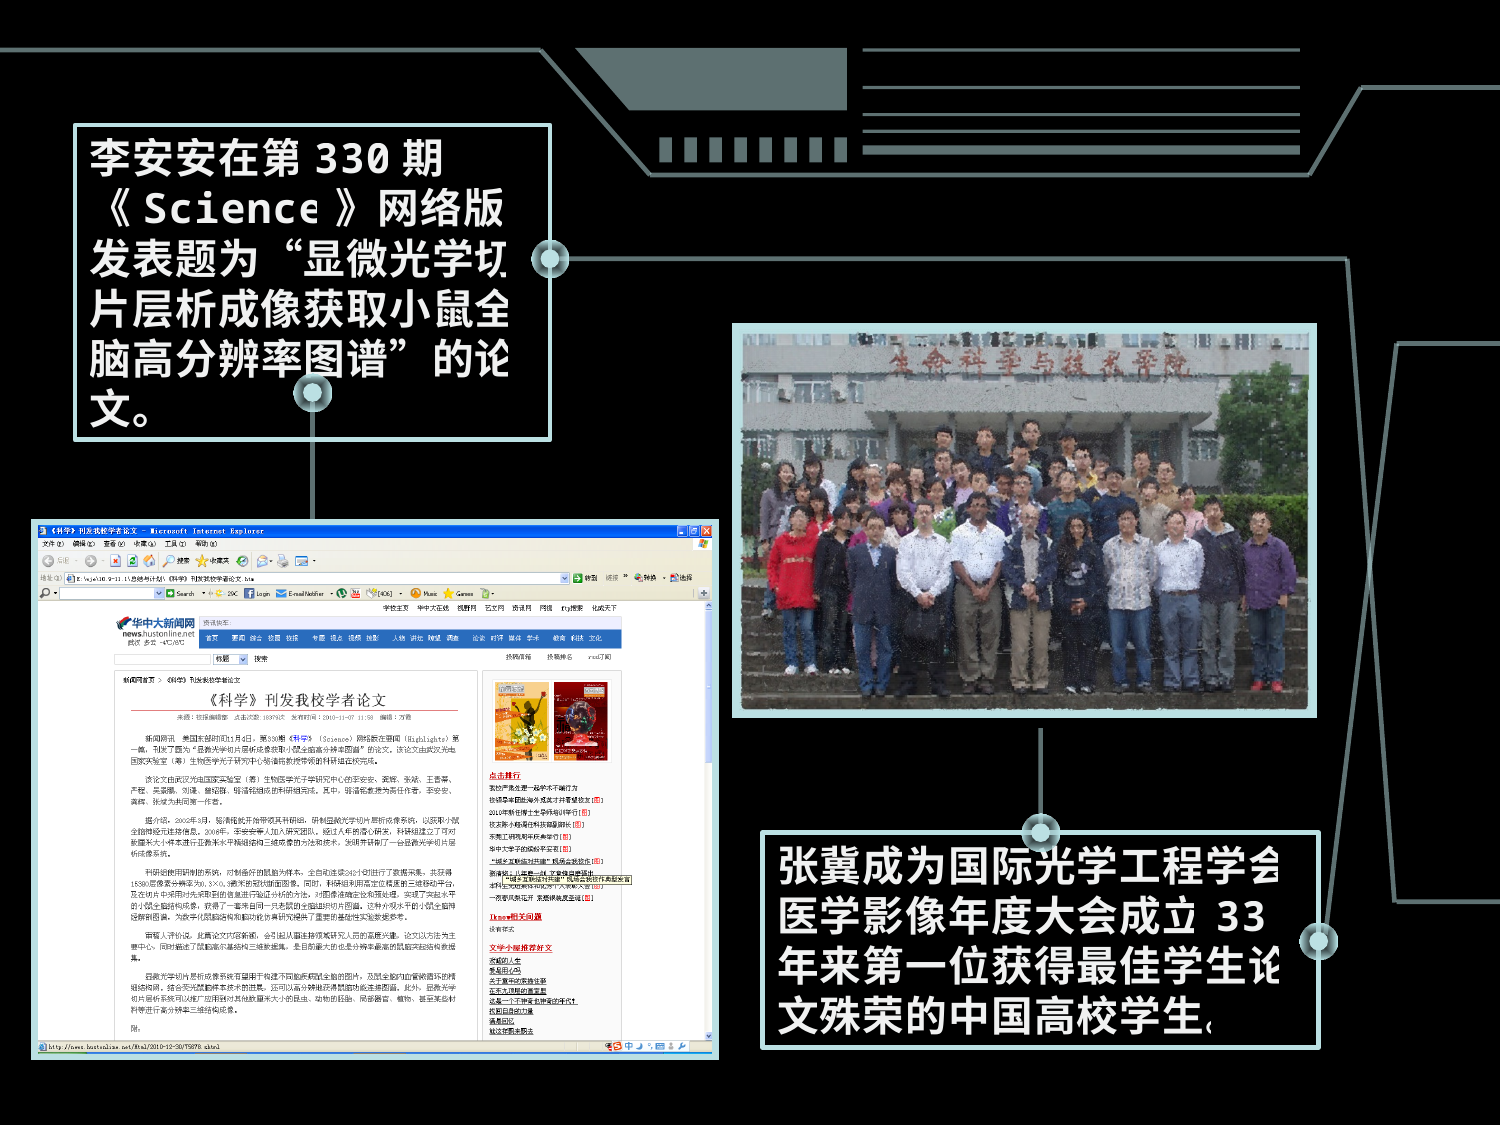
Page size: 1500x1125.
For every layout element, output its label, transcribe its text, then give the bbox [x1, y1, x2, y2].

text_box [684, 137, 697, 163]
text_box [540, 49, 651, 176]
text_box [1325, 343, 1397, 935]
text_box [759, 137, 772, 163]
text_box [809, 137, 822, 163]
text_box [784, 137, 797, 163]
picture [37, 524, 713, 1055]
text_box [1299, 922, 1338, 961]
text_box [709, 137, 722, 163]
text_box [574, 47, 847, 111]
picture [738, 328, 1312, 712]
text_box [293, 373, 332, 412]
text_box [1346, 258, 1395, 903]
text_box [734, 137, 747, 163]
text_box [834, 137, 847, 163]
text_box 李安安在第330期《Science》网络版发表题为“显微光学切片层析成像获取小鼠全脑高分辨率图谱”的论文。 [72, 122, 553, 443]
text_box [659, 137, 672, 163]
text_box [1021, 813, 1060, 852]
text_box 张冀成为国际光学工程学会医学影像年度大会成立33年来第一位获得最佳学生论文殊荣的中国高校学生。 [759, 829, 1322, 1051]
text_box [1309, 87, 1362, 176]
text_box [530, 239, 569, 278]
